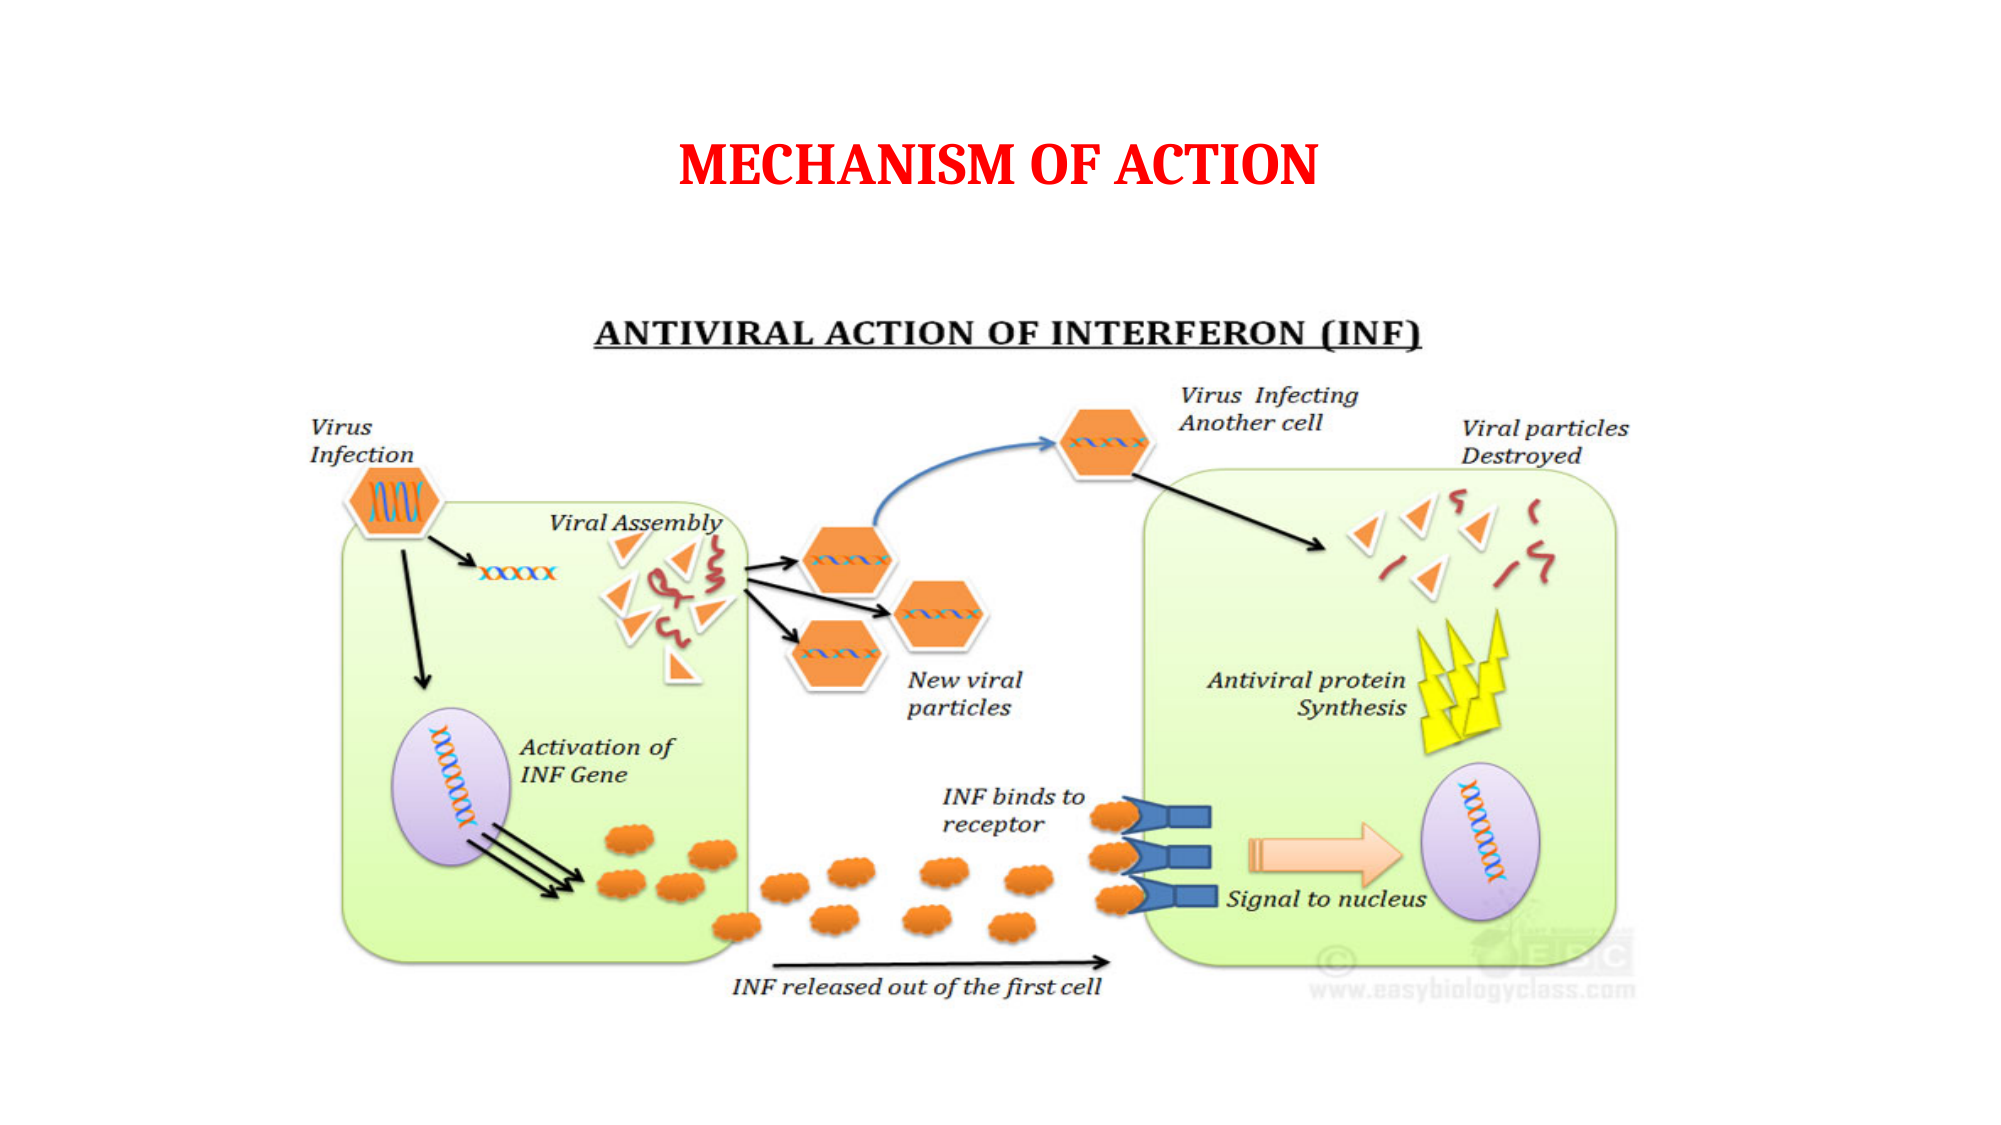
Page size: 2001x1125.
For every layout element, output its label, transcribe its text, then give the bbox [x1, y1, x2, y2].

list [293, 299, 1659, 1014]
title MECHANISM OF ACTION [137, 59, 1863, 278]
